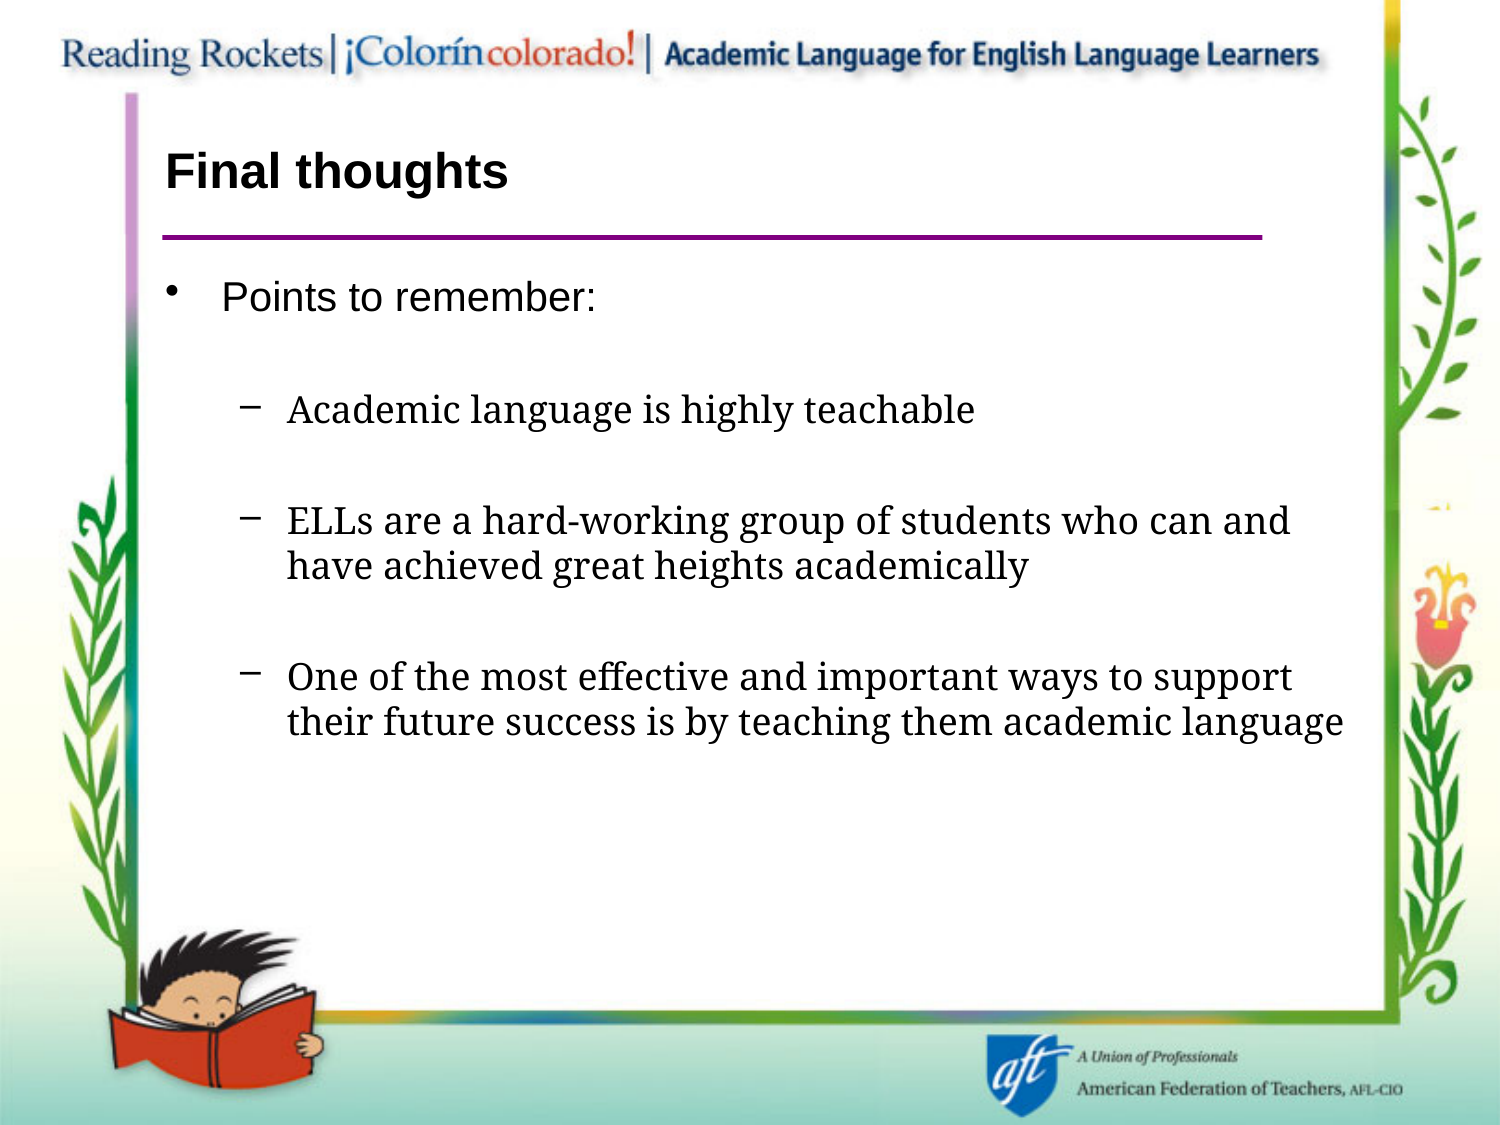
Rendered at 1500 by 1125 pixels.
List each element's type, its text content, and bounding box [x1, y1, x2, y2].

list Points to remember: Academic language is highly teachable ELLs are a hard-working group of students who can and have achieved great heights academically One of the most effective and important ways to support their future success is by teaching them academic language [149, 262, 1376, 1006]
title Final thoughts [149, 74, 1376, 262]
picture [0, 0, 1500, 1125]
